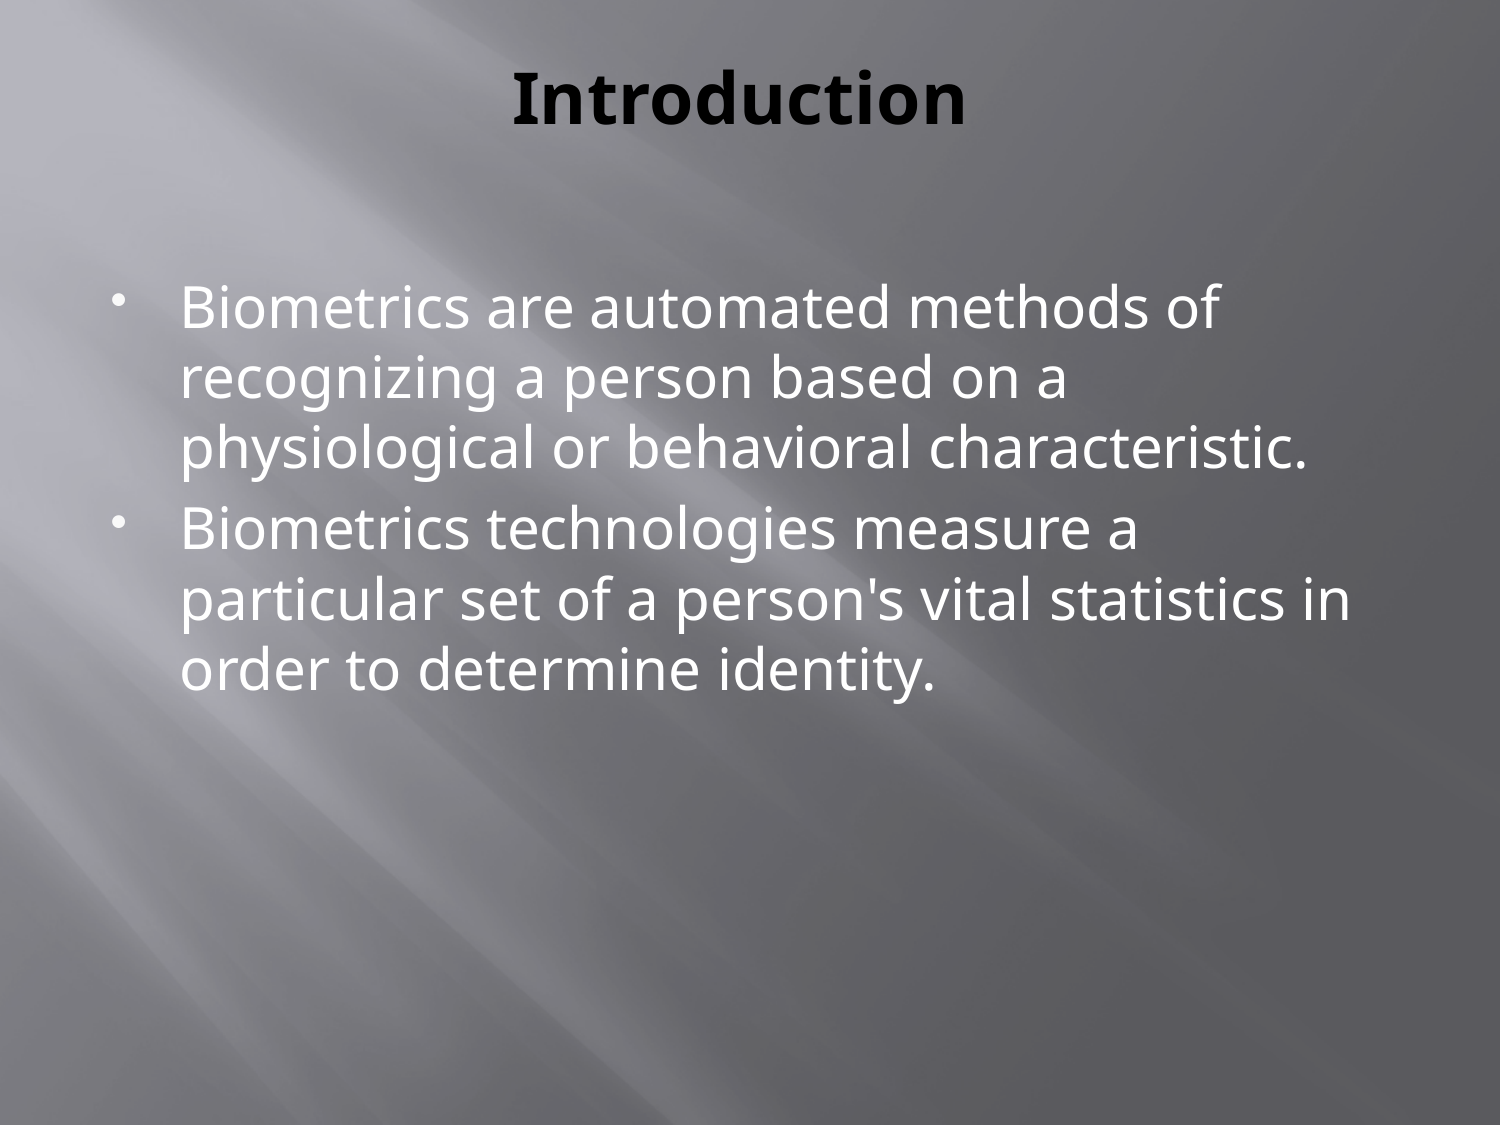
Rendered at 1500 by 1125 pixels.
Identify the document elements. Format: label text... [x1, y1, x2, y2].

title Introduction [75, 45, 1425, 233]
list Biometrics are automated methods of recognizing a person based on a physiological or behavioral characteristic. Biometrics technologies measure a particular set of a person's vital statistics in order to determine identity. [74, 262, 1426, 1036]
